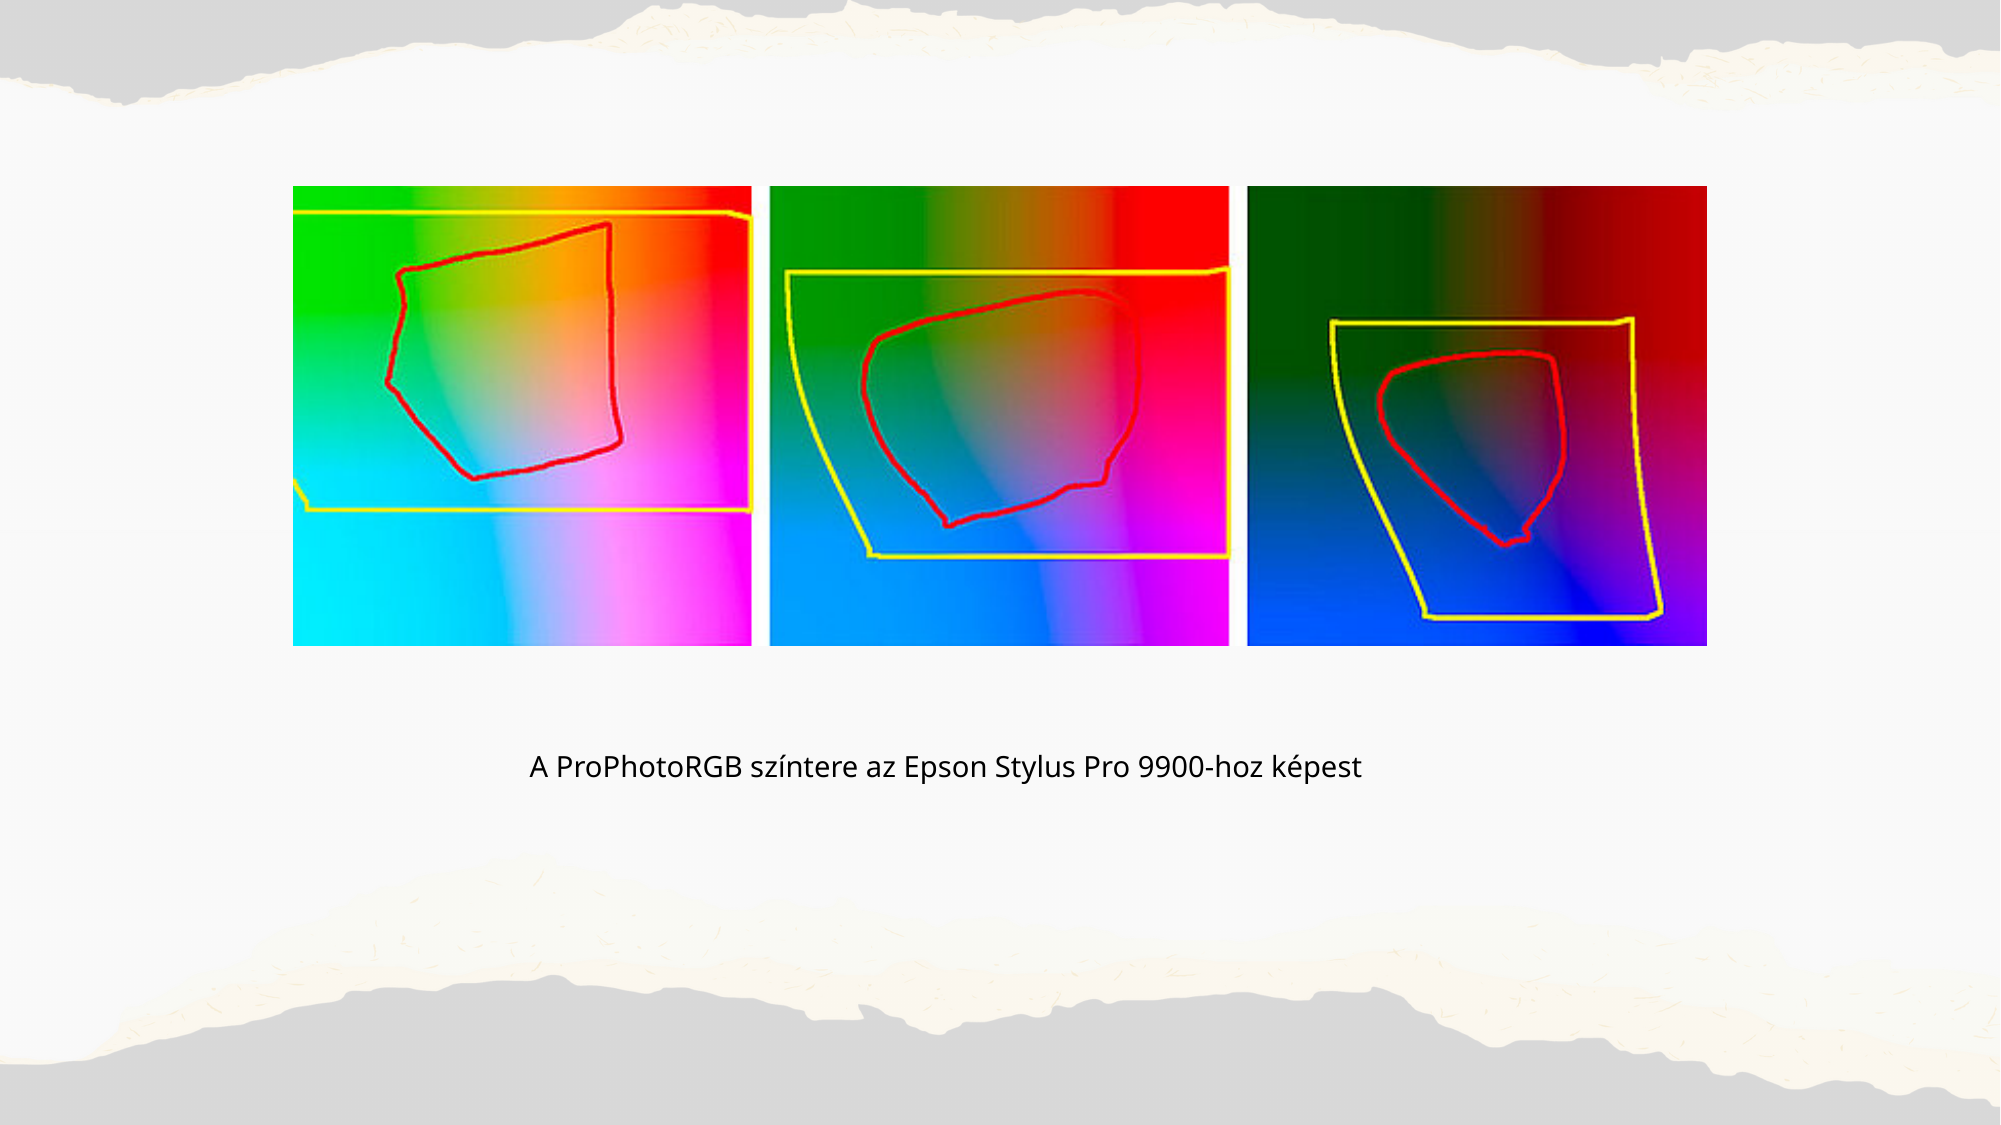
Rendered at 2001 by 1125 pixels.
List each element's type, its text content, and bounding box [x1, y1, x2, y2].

text_box A ProPhotoRGB színtere az Epson Stylus Pro 9900-hoz képest [514, 740, 1486, 791]
picture [0, 0, 2001, 1125]
